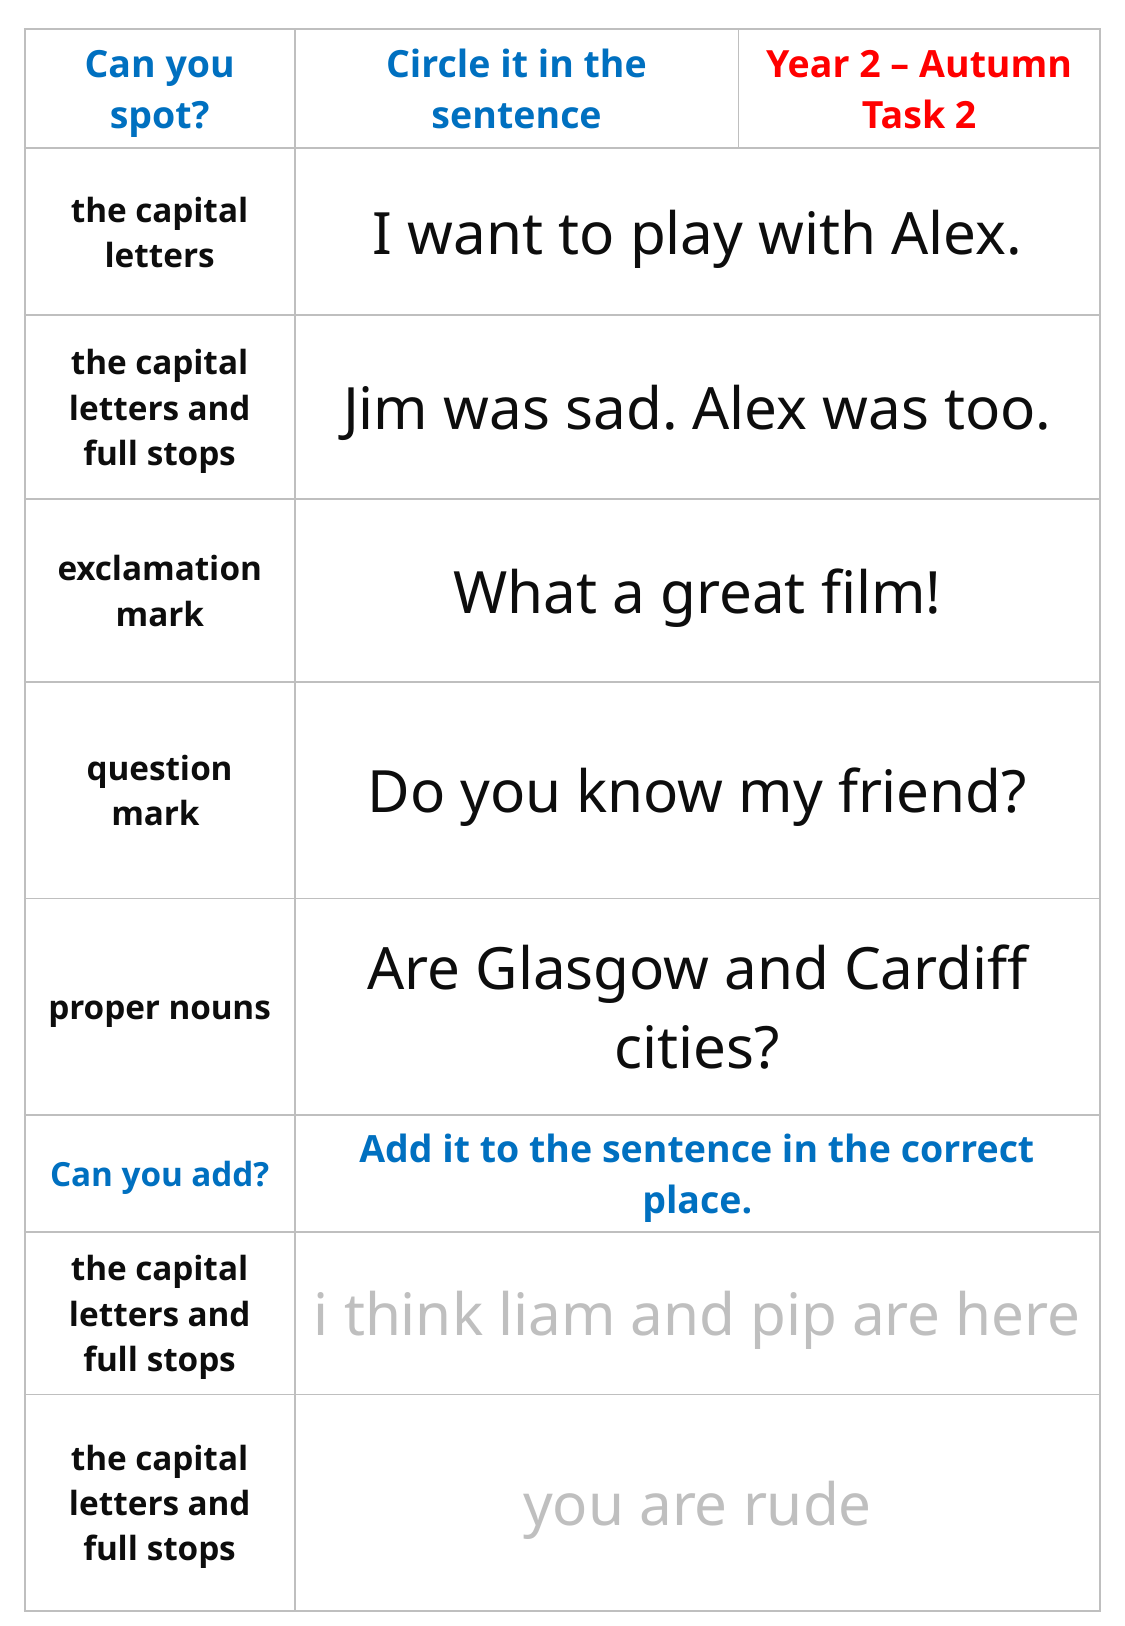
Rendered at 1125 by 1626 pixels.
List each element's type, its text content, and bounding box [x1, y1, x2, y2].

table_cell the capital letters [26, 149, 294, 314]
table_cell you are rude [296, 1395, 1099, 1610]
table_cell Can you add? [26, 1116, 294, 1231]
table_header Year 2 – Autumn Task 2 [739, 30, 1099, 147]
table_cell the capital letters and full stops [26, 316, 294, 498]
table_cell Do you know my friend? [296, 683, 1099, 898]
table_cell Are Glasgow and Cardiff cities? [296, 899, 1099, 1114]
table_cell proper nouns [26, 899, 294, 1114]
table_cell Add it to the sentence in the correct place. [296, 1116, 1099, 1231]
table_header Can you spot? [26, 30, 294, 147]
table_cell i think liam and pip are here [296, 1233, 1099, 1394]
table_cell exclamation mark [26, 500, 294, 681]
table_cell What a great film! [296, 500, 1099, 681]
table_header Circle it in the sentence [296, 30, 738, 147]
table_cell the capital letters and full stops [26, 1233, 294, 1394]
table_cell Jim was sad. Alex was too. [296, 316, 1099, 498]
table_cell I want to play with Alex. [296, 149, 1099, 314]
table_cell question mark [26, 683, 294, 898]
table_cell the capital letters and full stops [26, 1395, 294, 1610]
